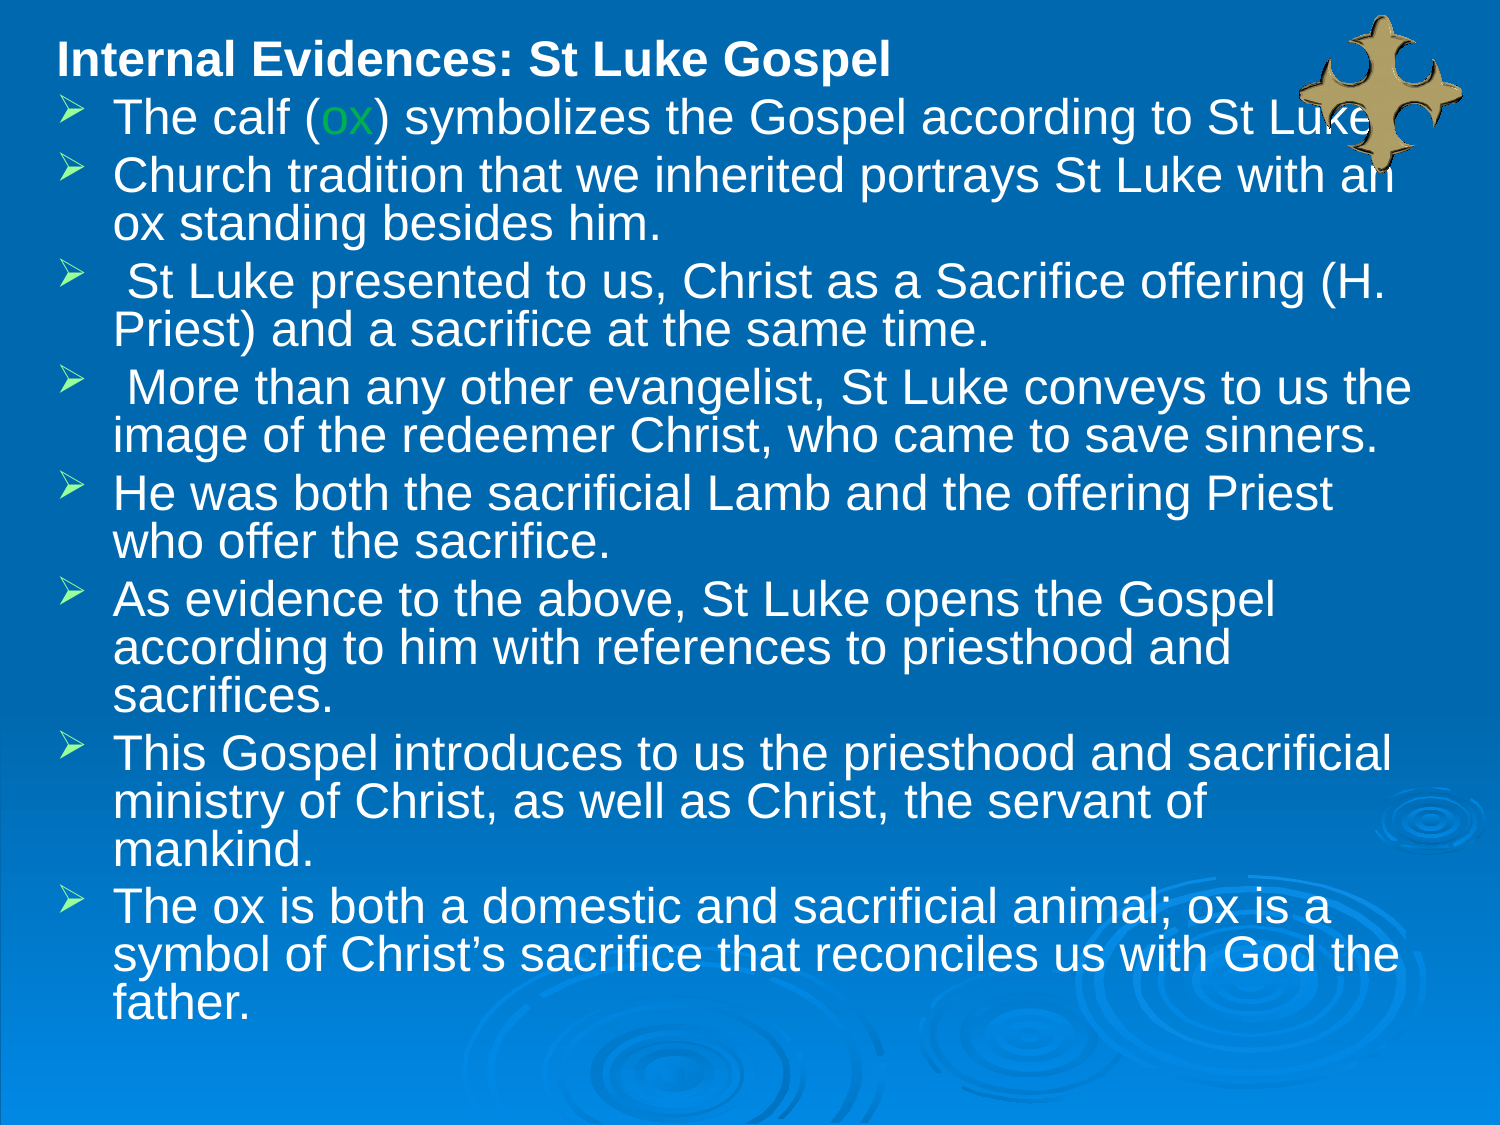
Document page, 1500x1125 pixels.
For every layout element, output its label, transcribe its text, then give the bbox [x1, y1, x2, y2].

list Internal Evidences: St Luke Gospel The calf (ox) symbolizes the Gospel according to St Luke. Church tradition that we inherited portrays St Luke with an ox standing besides him. St Luke presented to us, Christ as a Sacrifice offering (H. Priest) and a sacrifice at the same time. More than any other evangelist, St Luke conveys to us the image of the redeemer Christ, who came to save sinners. He was both the sacrificial Lamb and the offering Priest who offer the sacrifice. As evidence to the above, St Luke opens the Gospel according to him with references to priesthood and sacrifices. This Gospel introduces to us the priesthood and sacrificial ministry of Christ, as well as Christ, the servant of mankind. The ox is both a domestic and sacrificial animal; ox is a symbol of Christ’s sacrifice that reconciles us with God the father. [40, 30, 1439, 1059]
picture [1293, 0, 1471, 188]
